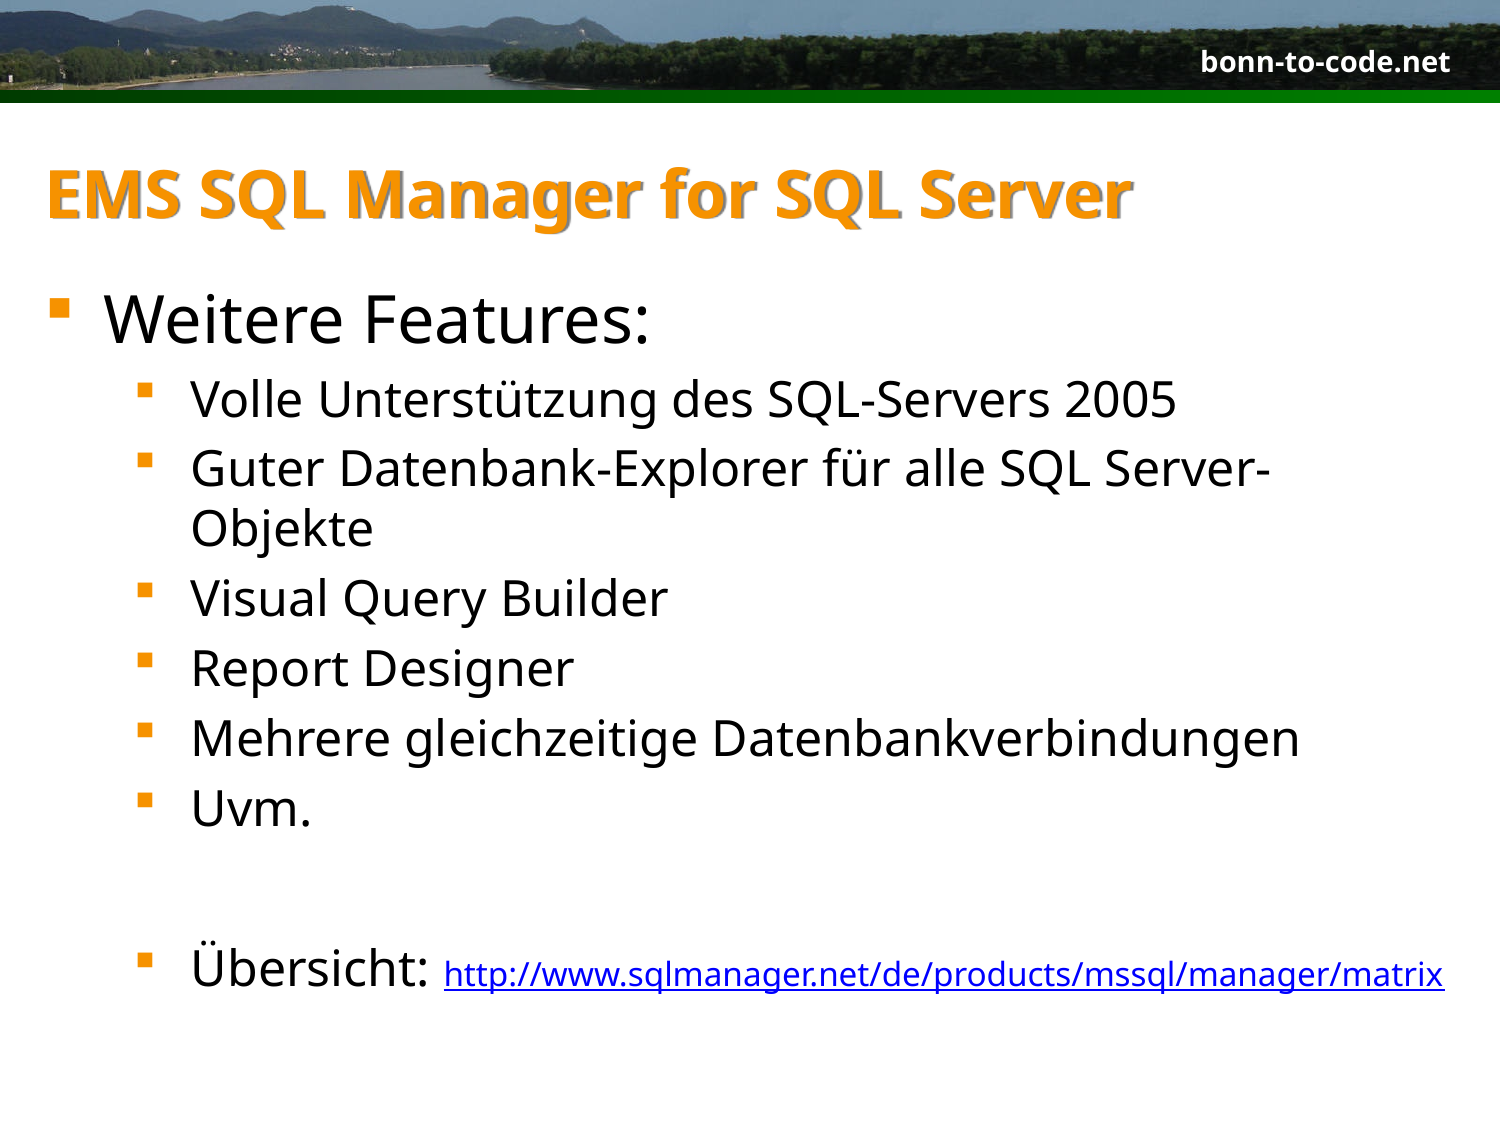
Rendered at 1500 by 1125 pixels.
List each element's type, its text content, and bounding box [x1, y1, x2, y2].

picture [0, 0, 1500, 90]
list Weitere Features: Volle Unterstützung des SQL-Servers 2005 Guter Datenbank-Explorer für alle SQL Server-Objekte Visual Query Builder Report Designer Mehrere gleichzeitige Datenbankverbindungen Uvm. Übersicht: http://www.sqlmanager.net/de/products/mssql/manager/matrix [29, 269, 1471, 1125]
title EMS SQL Manager for SQL Server [29, 113, 1471, 269]
